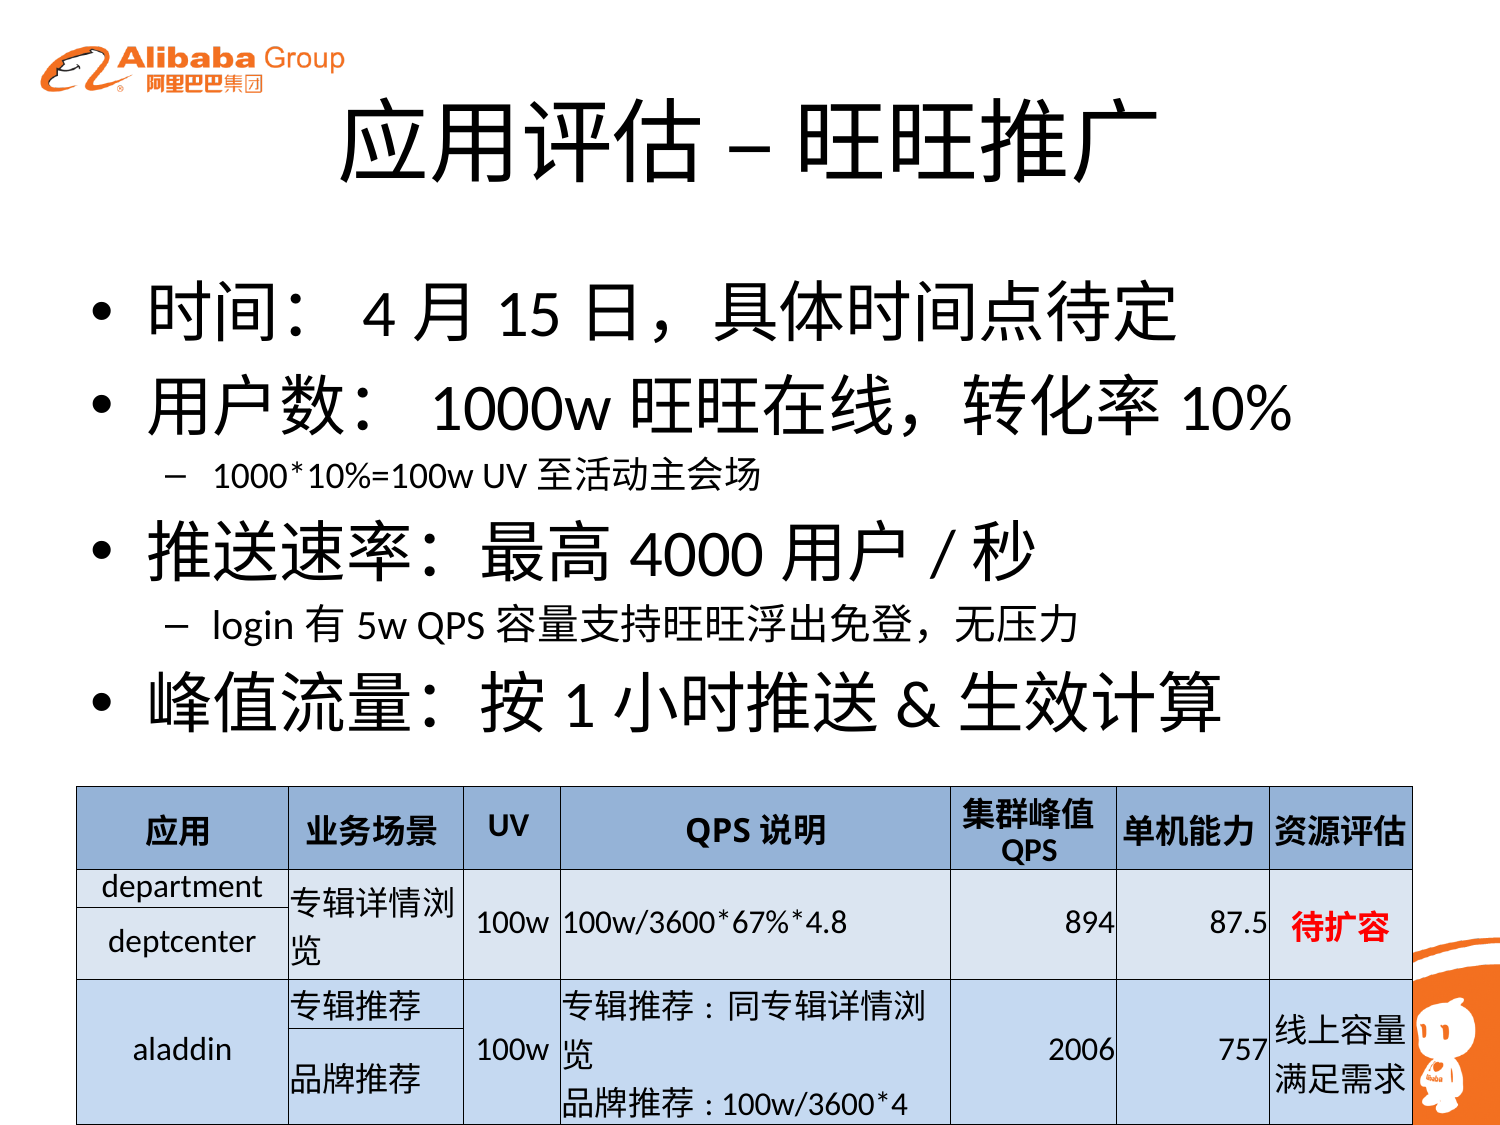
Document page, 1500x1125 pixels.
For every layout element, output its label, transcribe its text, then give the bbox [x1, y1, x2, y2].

table_cell 2006 [951, 980, 1116, 1124]
table_cell 专辑详情浏览 [289, 870, 463, 979]
picture [0, 0, 1500, 1125]
table_cell 线上容量满足需求 [1270, 980, 1412, 1124]
table_cell deptcenter [77, 908, 288, 979]
table_cell department [77, 870, 288, 907]
table_cell 待扩容 [1270, 870, 1412, 979]
table_header 应用 [77, 787, 288, 869]
table_cell 专辑推荐 [289, 980, 463, 1028]
table_cell 100w [464, 870, 560, 979]
table_header 单机能力 [1117, 787, 1269, 869]
table_cell aladdin [77, 980, 288, 1124]
table_header QPS说明 [561, 787, 950, 869]
table_cell 87.5 [1117, 870, 1269, 979]
table_header 业务场景 [289, 787, 463, 869]
title 应用评估 – 旺旺推广 [75, 45, 1425, 233]
list 时间：4月15日，具体时间点待定 用户数：1000w旺旺在线，转化率10% 1000*10%=100w UV至活动主会场 推送速率：最高4000用户/秒 login有5w QPS容量支持旺旺浮出免登，无压力 峰值流量：按1小时推送&生效计算 [75, 262, 1425, 1005]
table_header 资源评估 [1270, 787, 1412, 869]
table_header 集群峰值QPS [951, 787, 1116, 869]
table_cell 894 [951, 870, 1116, 979]
table_cell 100w [464, 980, 560, 1124]
table_header UV [464, 787, 560, 869]
table_cell 100w/3600*67%*4.8 [561, 870, 950, 979]
table_cell 专辑推荐: 同专辑详情浏览 品牌推荐: 100w/3600*4 [561, 980, 950, 1124]
table_cell 品牌推荐 [289, 1029, 463, 1124]
table_cell 757 [1117, 980, 1269, 1124]
